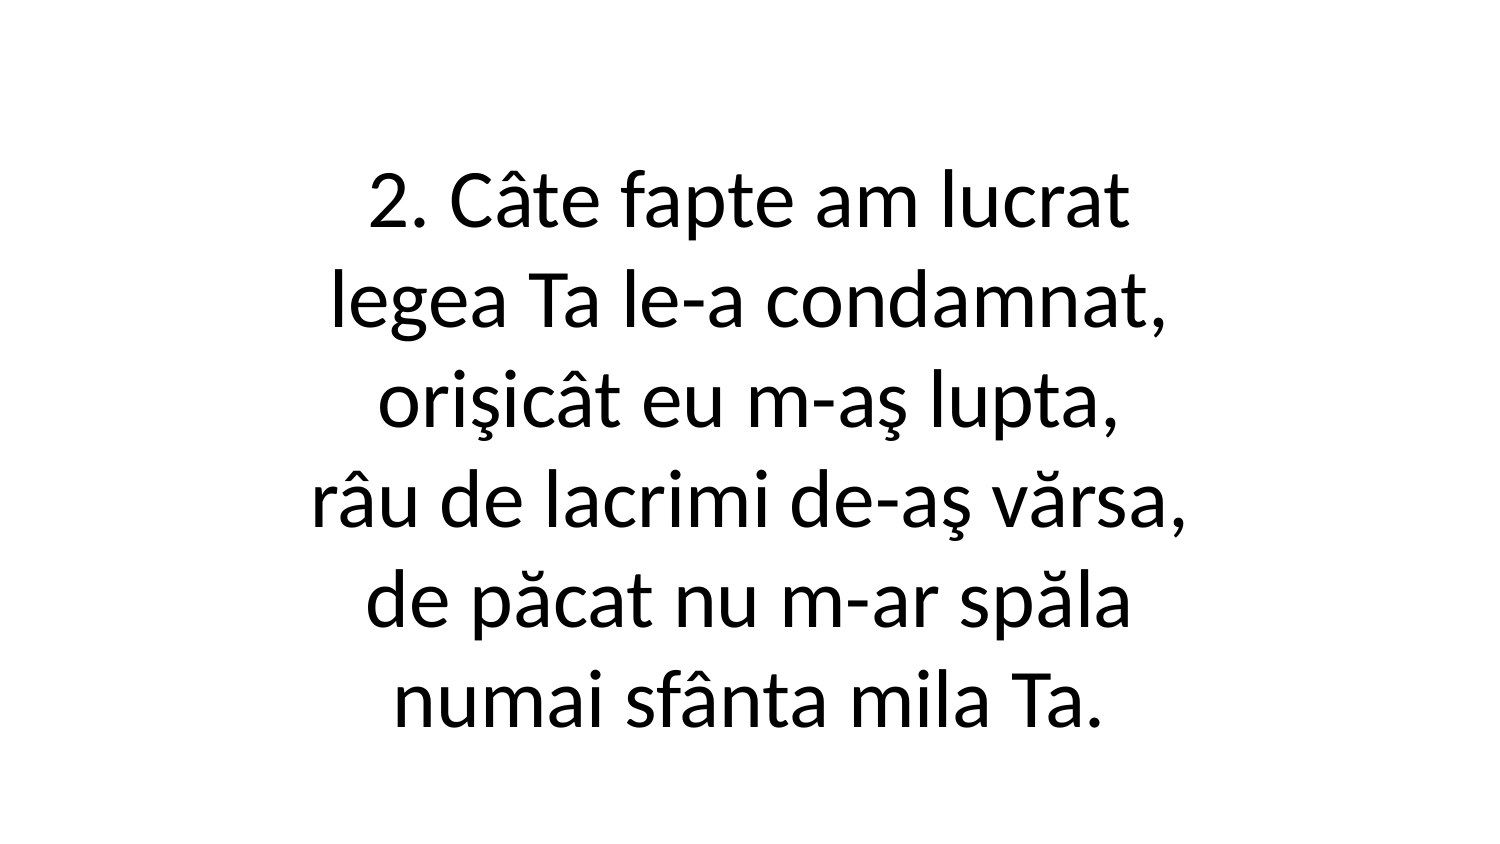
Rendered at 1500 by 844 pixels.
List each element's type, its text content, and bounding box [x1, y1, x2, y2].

text_box 2. Câte fapte am lucrat legea Ta le-a condamnat, orişicât eu m-aş lupta, râu de lacrimi de-aş vărsa, de păcat nu m-ar spăla numai sfânta mila Ta. [295, 92, 1205, 752]
